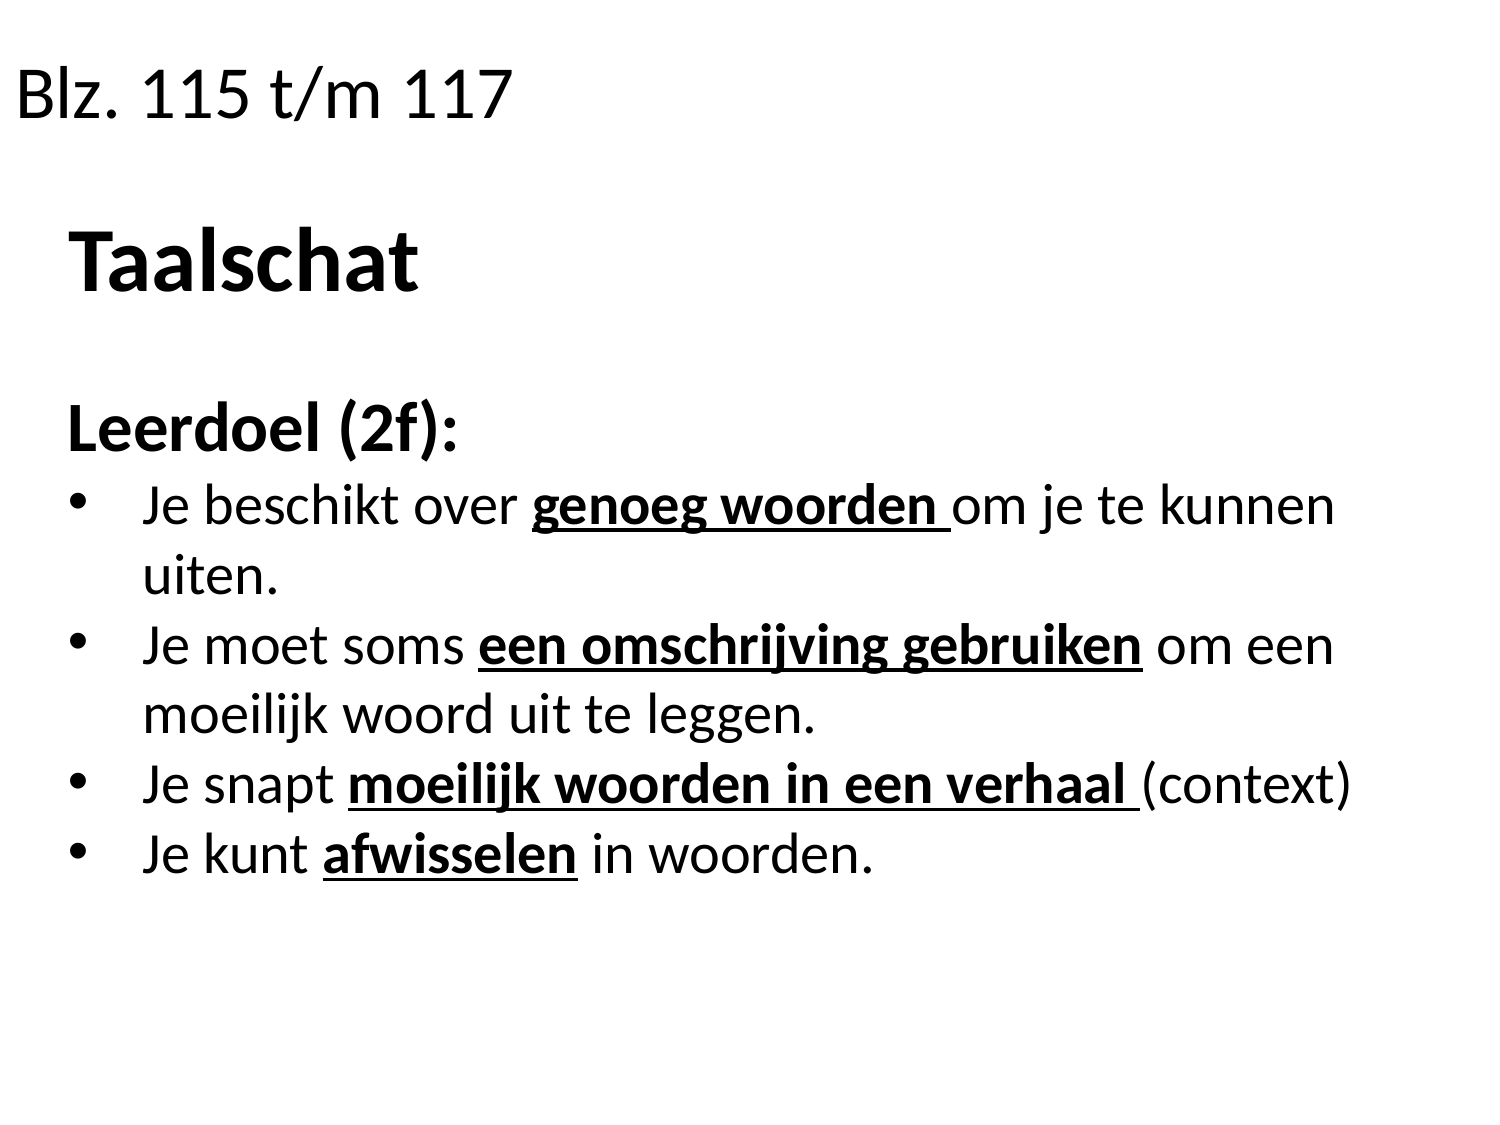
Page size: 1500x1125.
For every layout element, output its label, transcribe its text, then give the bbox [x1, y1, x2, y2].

text_box Leerdoel (2f): Je beschikt over genoeg woorden om je te kunnen uiten. Je moet soms een omschrijving gebruiken om een moeilijk woord uit te leggen. Je snapt moeilijk woorden in een verhaal (context) Je kunt afwisselen in woorden. [53, 373, 1424, 893]
title Blz. 115 t/m 117 [0, 0, 550, 219]
text_box Taalschat [53, 160, 1010, 349]
